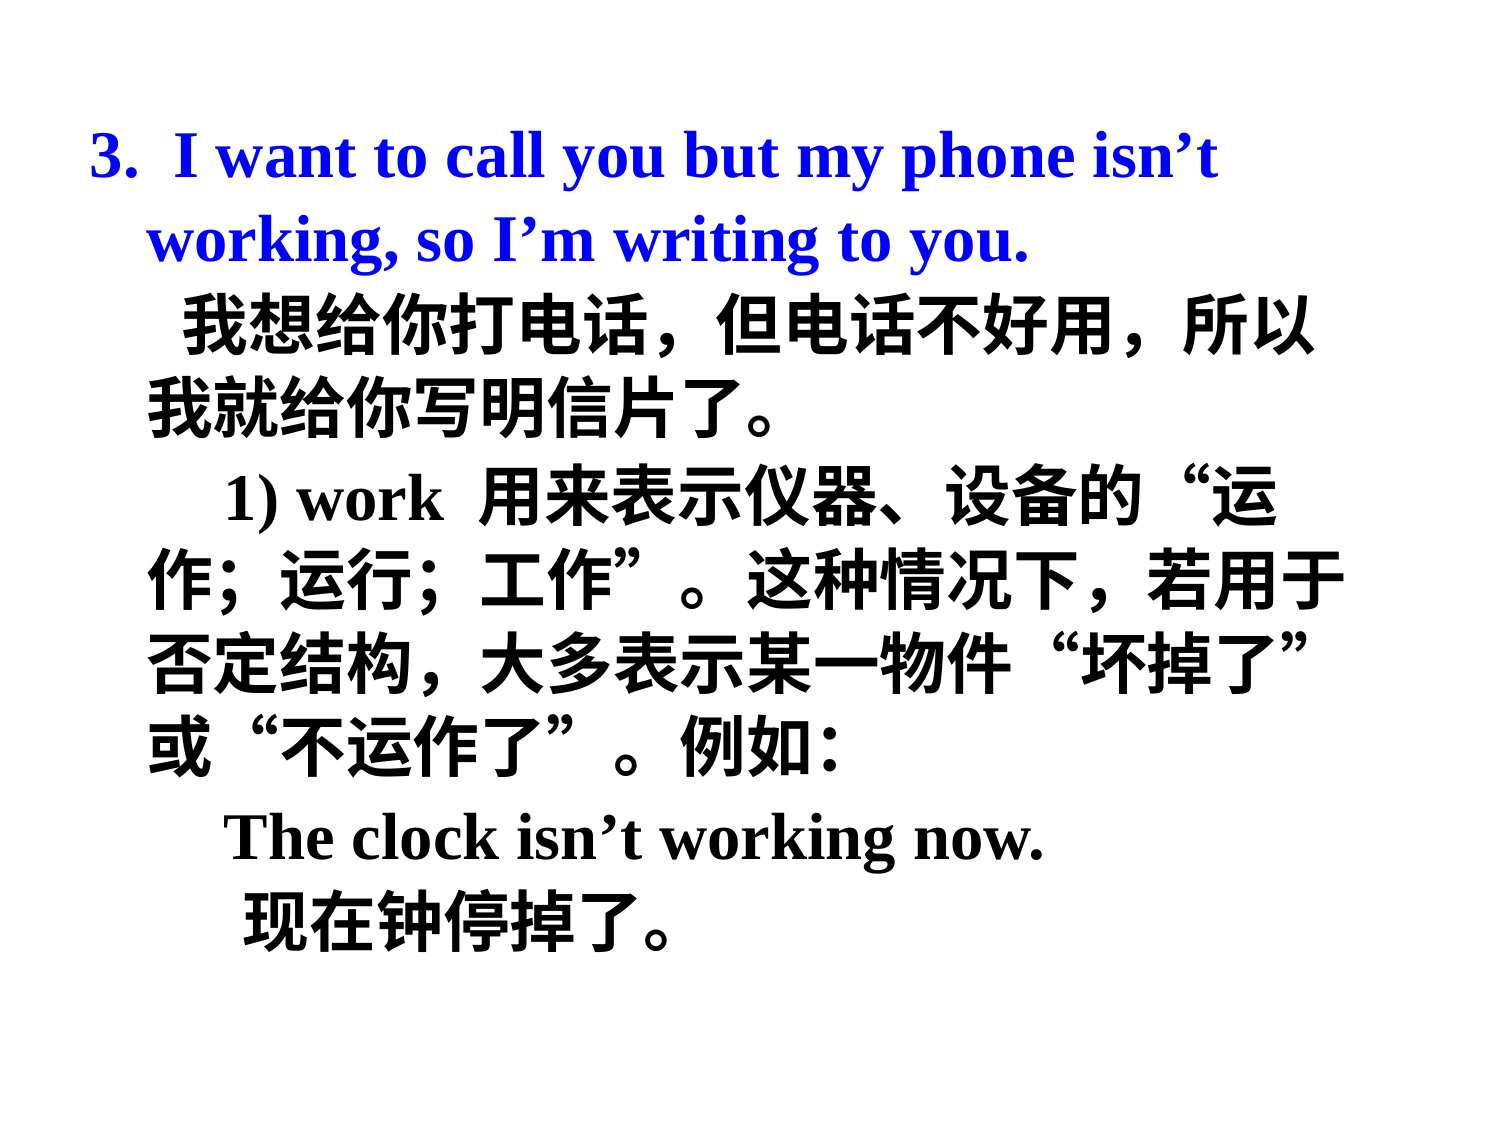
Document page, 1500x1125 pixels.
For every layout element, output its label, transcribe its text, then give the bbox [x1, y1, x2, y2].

text_box 3. I want to call you but my phone isn’t working, so I’m writing to you. 我想给你打电话，但电话不好用，所以我就给你写明信片了。 1) work 用来表示仪器、设备的“运作；运行；工作”。这种情况下，若用于否定结构，大多表示某一物件“坏掉了”或“不运作了”。例如： The clock isn’t working now. 现在钟停掉了。 [75, 99, 1388, 968]
